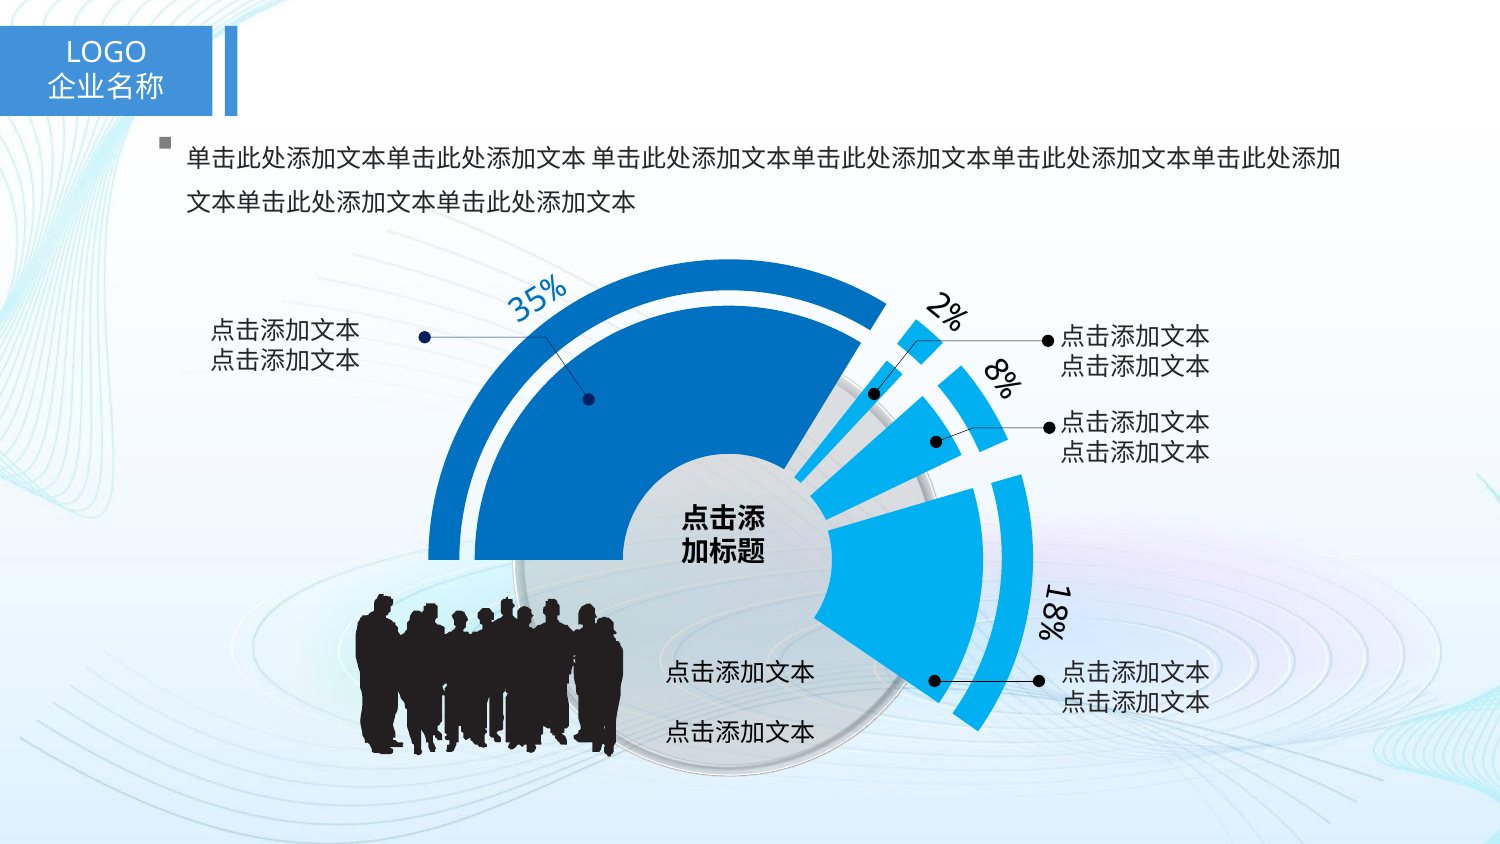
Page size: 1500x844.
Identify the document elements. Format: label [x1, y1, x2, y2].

text_box [195, 256, 1283, 844]
text_box [159, 119, 1365, 221]
picture [0, 0, 1500, 844]
